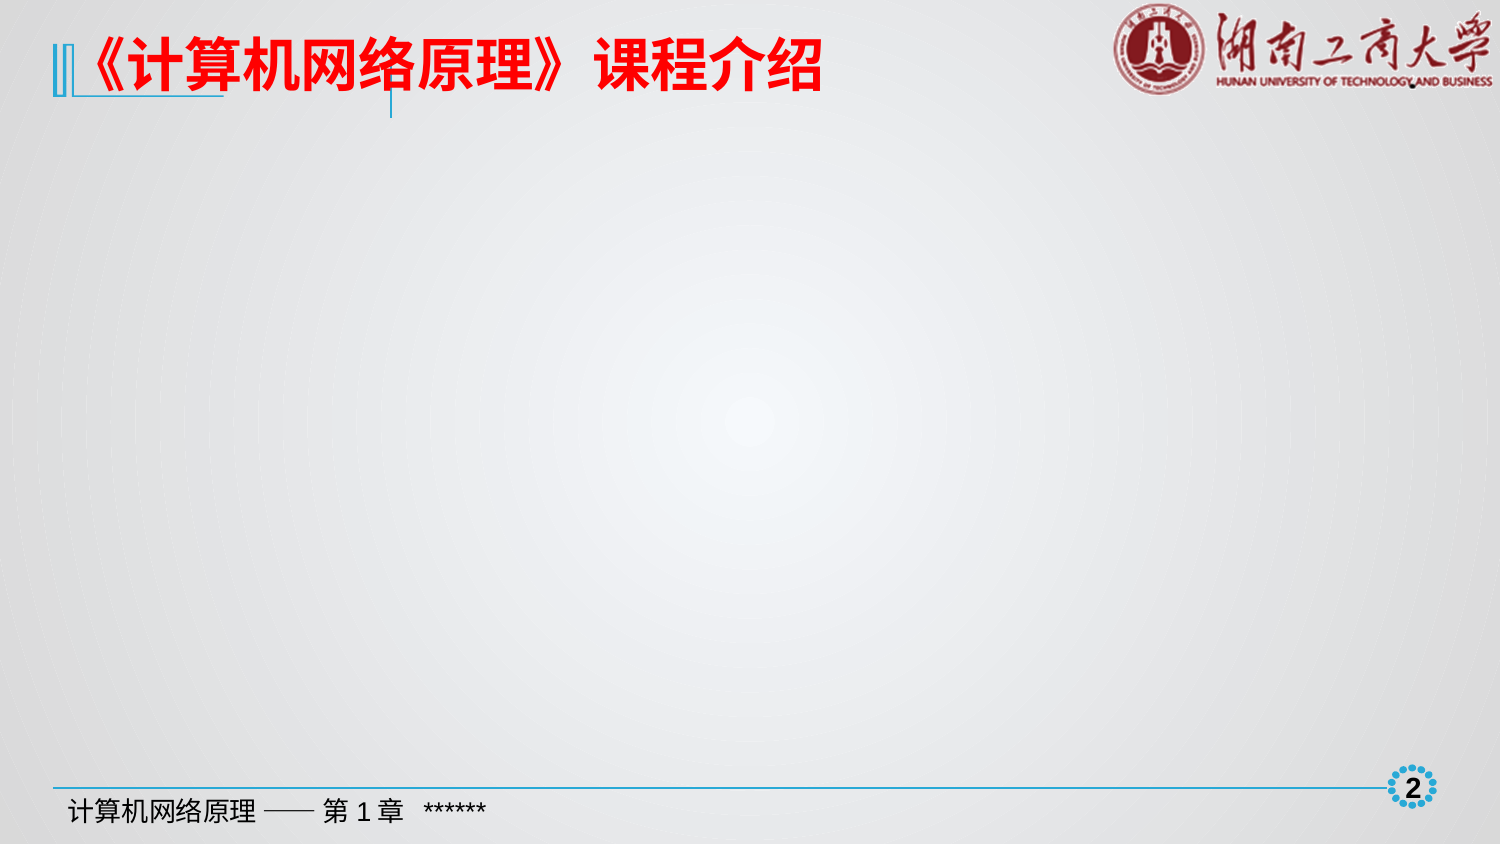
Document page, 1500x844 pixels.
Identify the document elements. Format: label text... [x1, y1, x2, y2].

slide_number 1 [1380, 769, 1447, 805]
picture [1112, 2, 1500, 98]
text_box 《计算机网络原理》课程介绍 [53, 20, 1424, 105]
